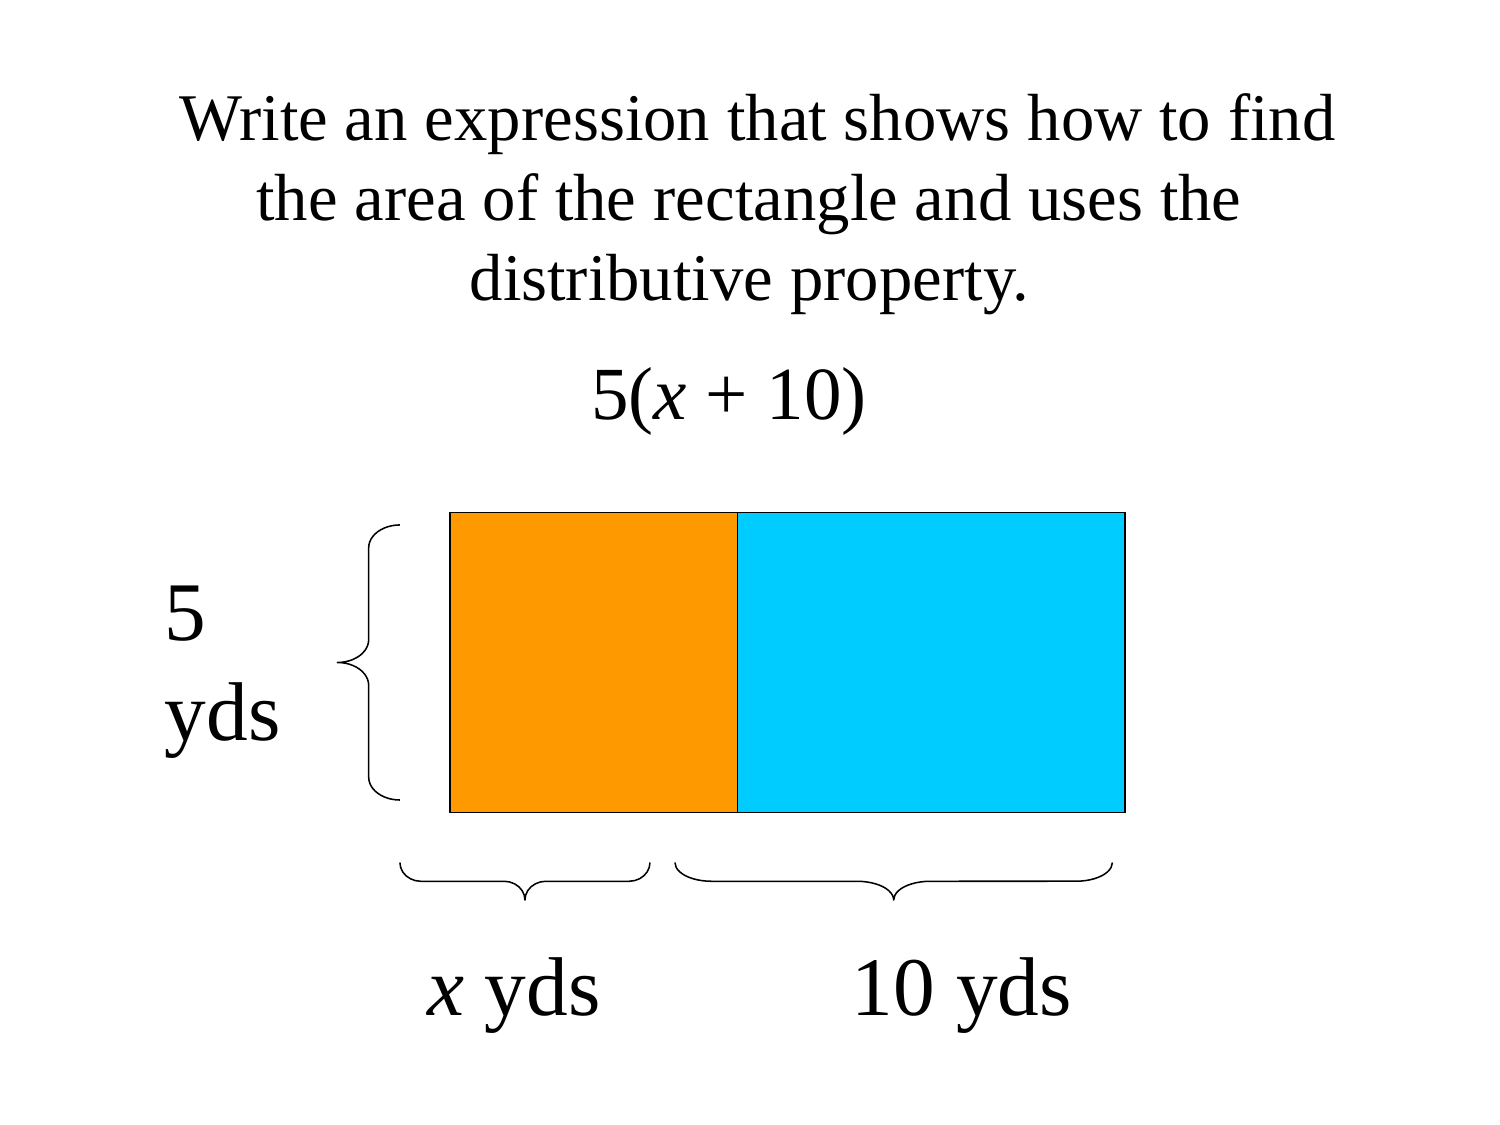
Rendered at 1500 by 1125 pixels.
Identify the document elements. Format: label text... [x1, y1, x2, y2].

text_box [337, 524, 400, 801]
text_box 5(x + 10) [576, 337, 882, 443]
text_box [674, 862, 1113, 901]
text_box [737, 512, 1125, 813]
text_box Write an expression that shows how to find the area of the rectangle and uses the distributive property. [112, 99, 1388, 288]
text_box x yds [412, 924, 663, 1040]
text_box [449, 512, 737, 813]
text_box [399, 862, 650, 901]
text_box 5 yds [150, 549, 338, 765]
text_box 10 yds [774, 924, 1238, 1040]
